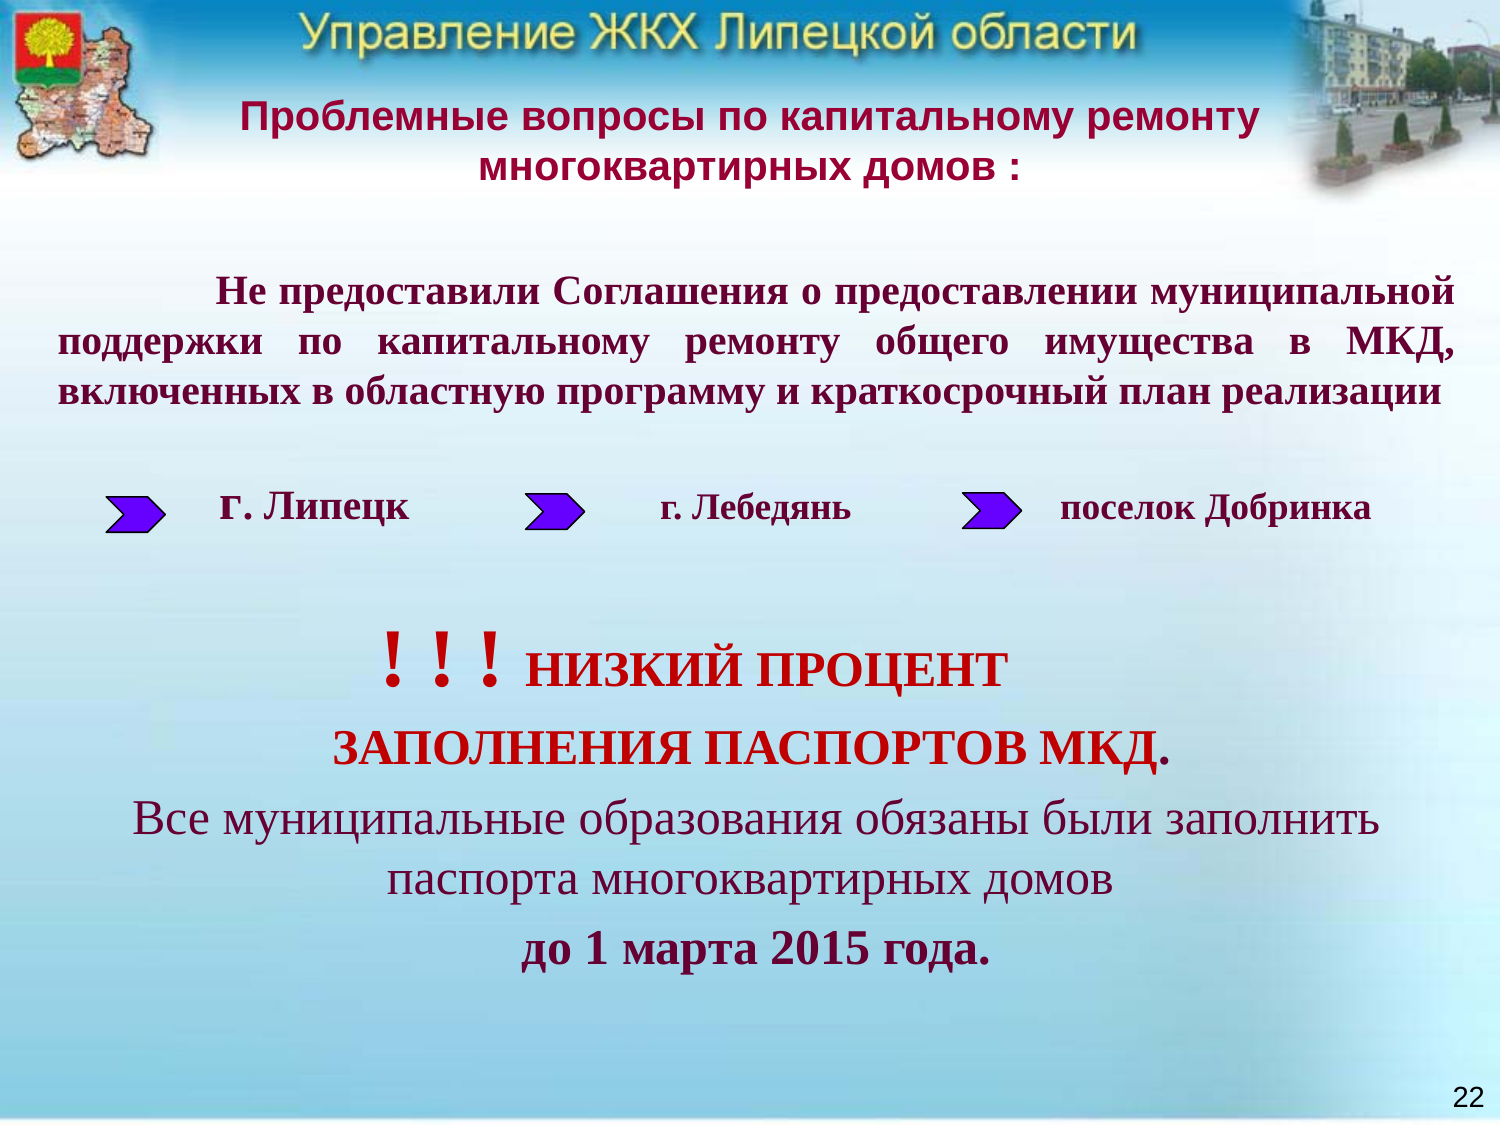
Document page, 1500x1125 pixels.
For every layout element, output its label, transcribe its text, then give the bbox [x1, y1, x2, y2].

list Не предоставили Соглашения о предоставлении муниципальной поддержки по капитальному ремонту общего имущества в МКД, включенных в областную программу и краткосрочный план реализации г. Липецк г. Лебедянь поселок Добринка ! ! ! Низкий процент заполнения паспортов МКД. Все муниципальные образования обязаны были заполнить паспорта многоквартирных домов до 1 марта 2015 года. [42, 255, 1471, 1076]
text_box [962, 492, 1022, 529]
text_box [106, 496, 166, 533]
title Проблемные вопросы по капитальному ремонту многоквартирных домов : [75, 45, 1425, 233]
picture [0, 0, 1500, 1125]
slide_number 22 [1149, 1070, 1500, 1125]
text_box [525, 493, 585, 530]
